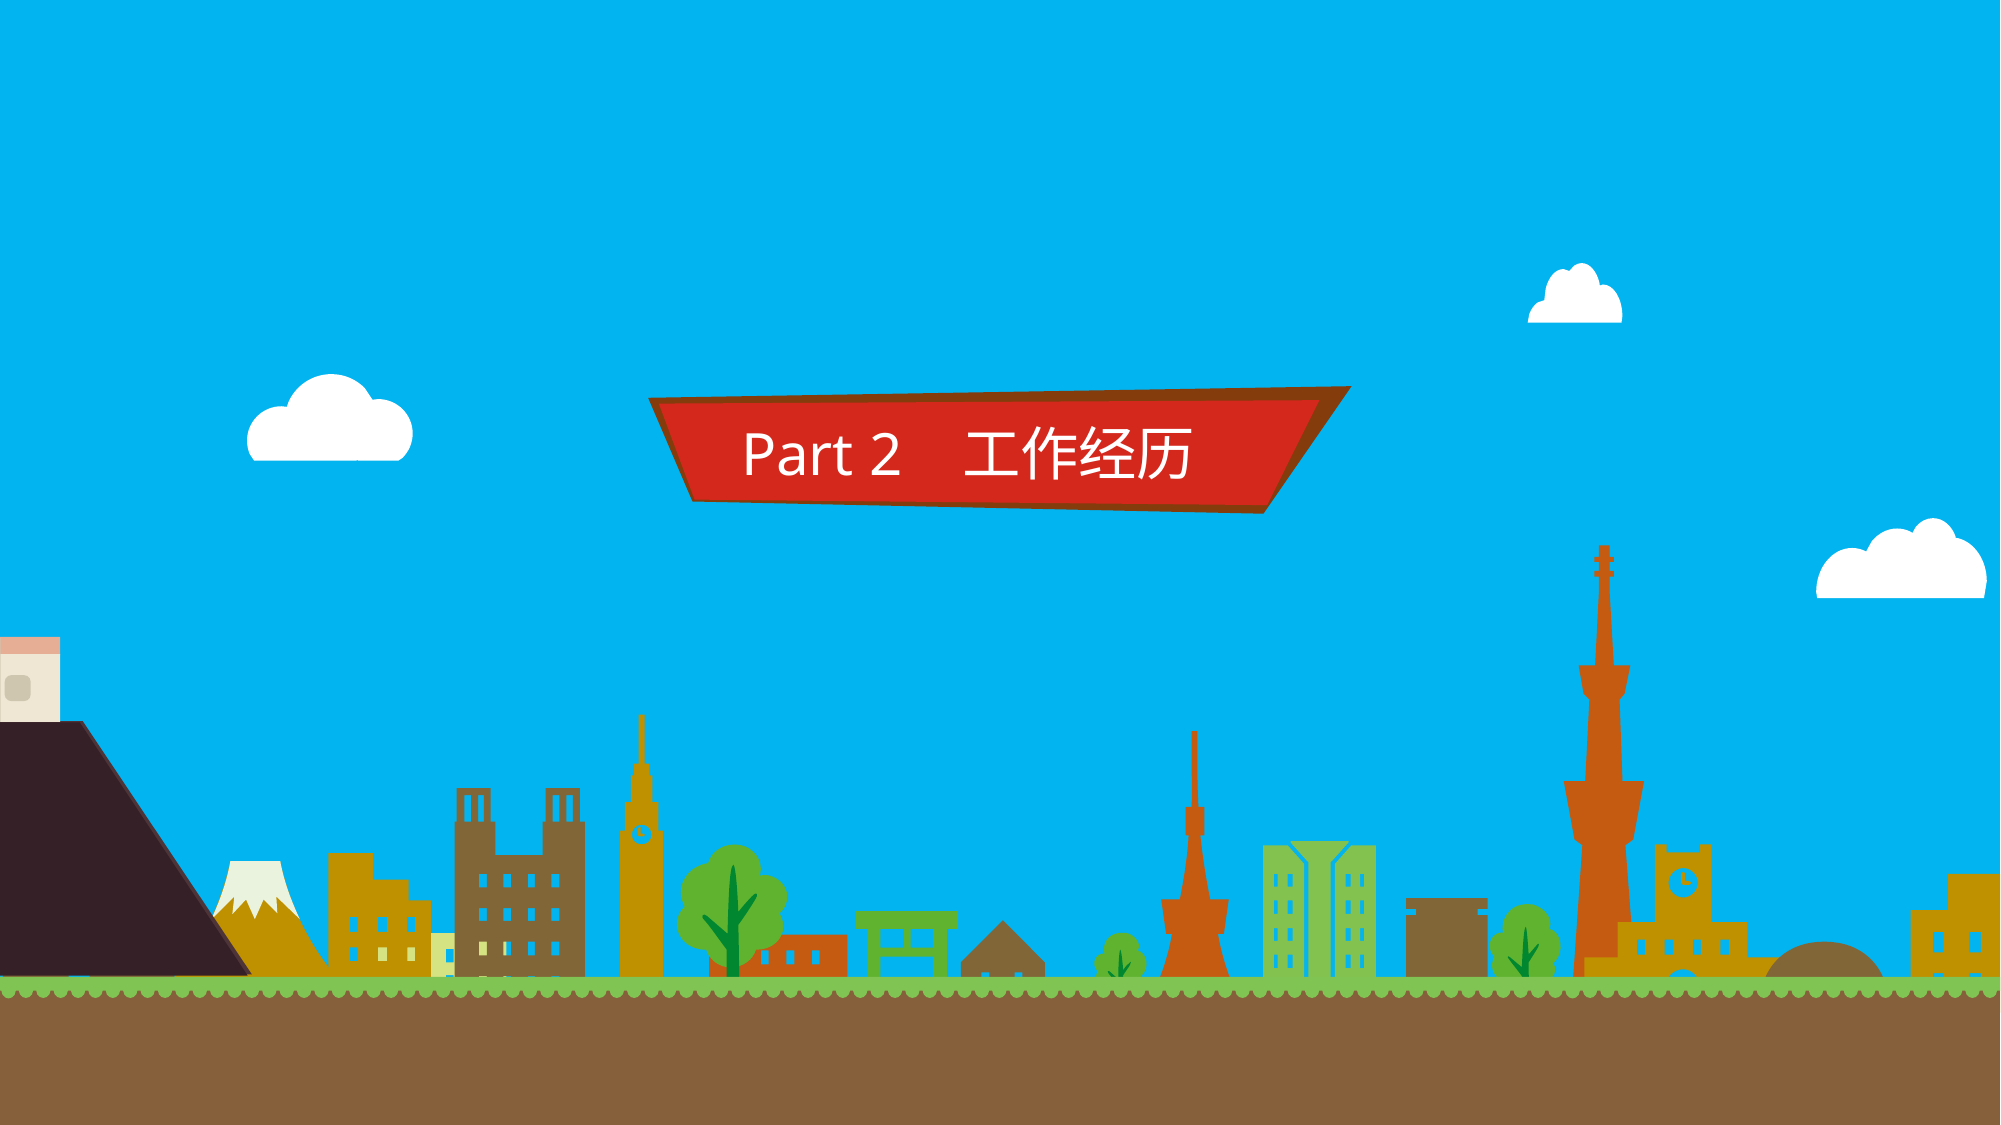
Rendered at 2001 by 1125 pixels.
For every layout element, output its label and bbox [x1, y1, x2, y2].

text_box [648, 386, 1352, 514]
